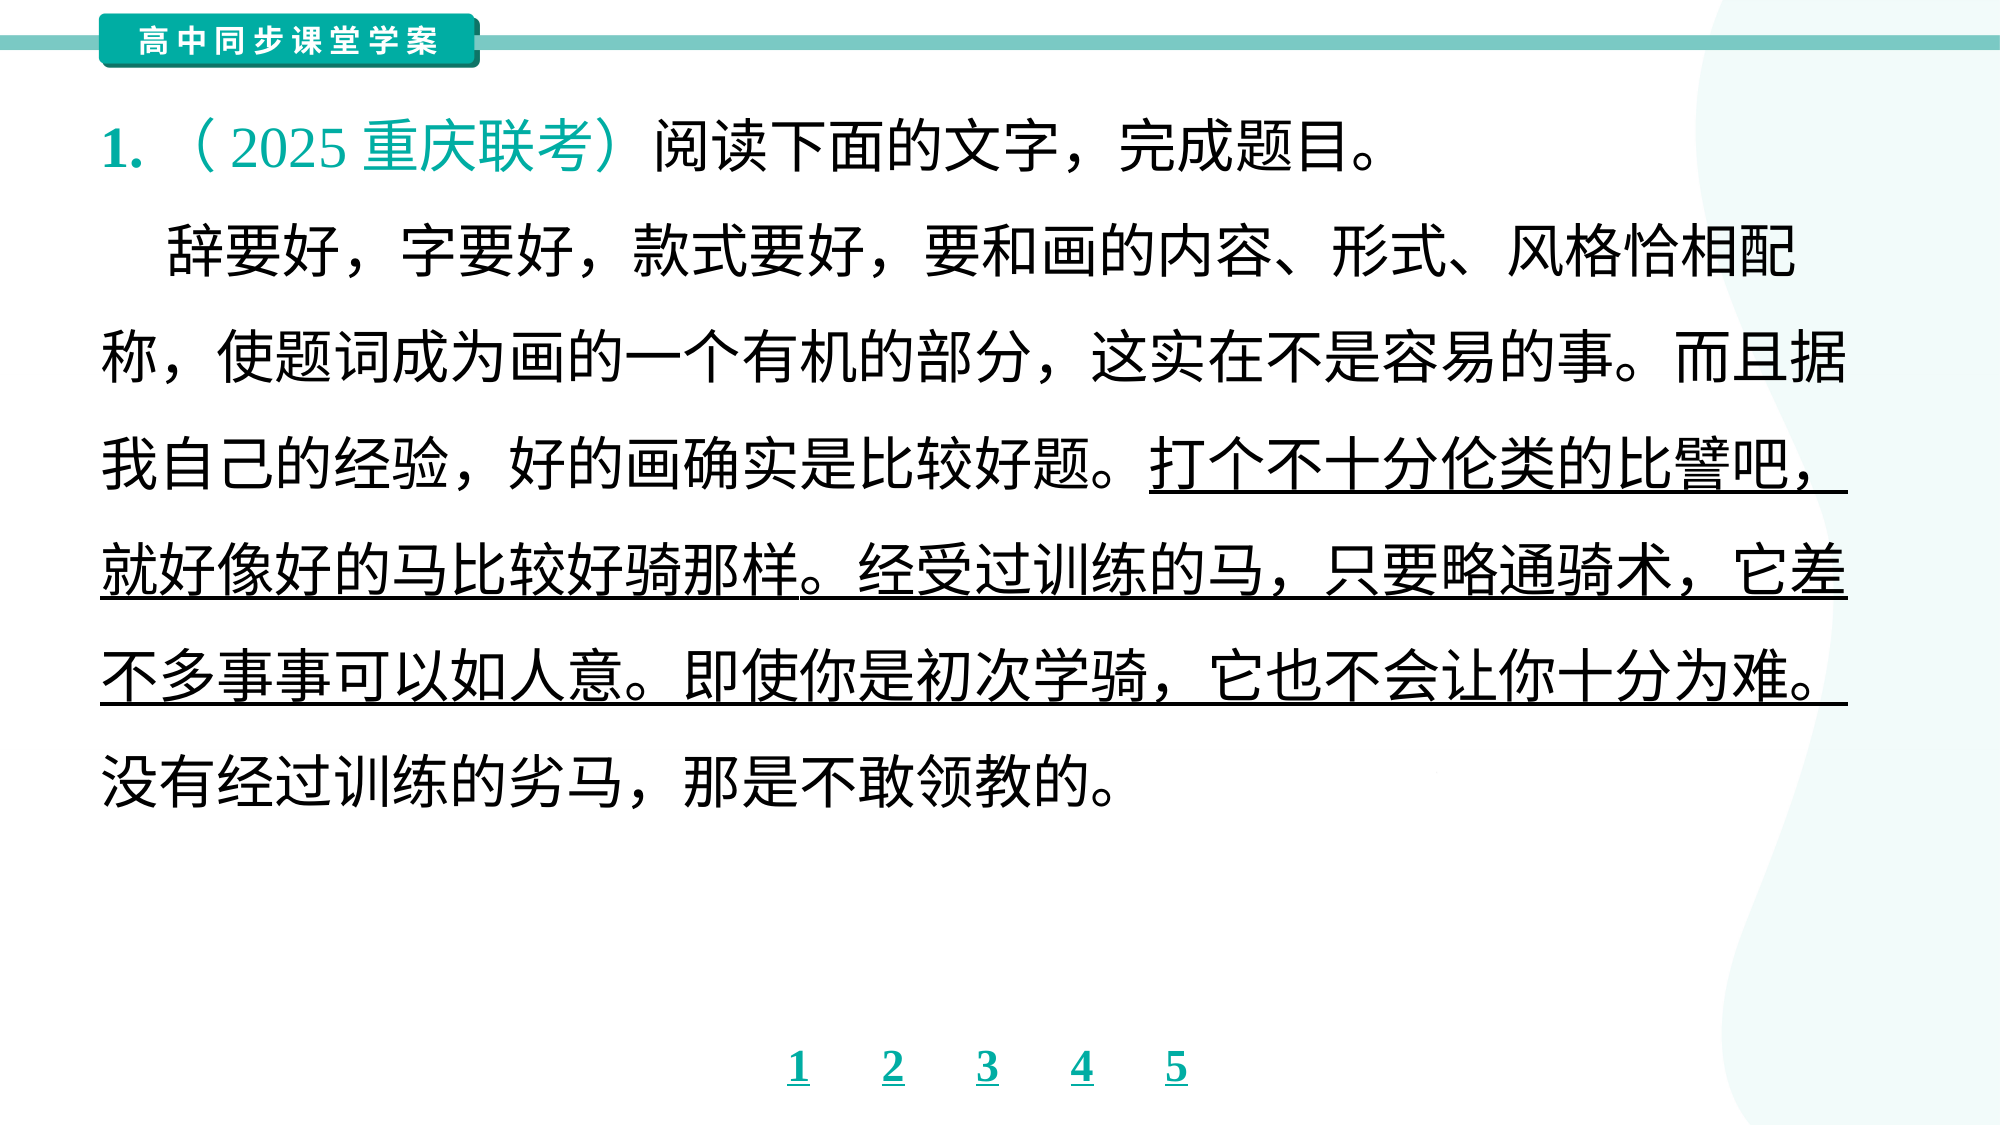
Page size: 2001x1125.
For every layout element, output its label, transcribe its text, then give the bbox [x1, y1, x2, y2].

text_box 1.（2025重庆联考）阅读下面的文字，完成题目。 [100, 76, 1899, 178]
picture [0, 0, 2000, 1125]
text_box 辞要好，字要好，款式要好，要和画的内容、形式、风格恰相配 称，使题词成为画的一个有机的部分，这实在不是容易的事。而且据 我自己的经验，好的画确实是比较好题。打个不十分伦类的比譬吧， 就好像好的马比较好骑那样。经受过训练的马，只要略通骑术，它差 不多事事可以如人意。即使你是初次学骑，它也不会让你十分为难。 没有经过训练的劣马，那是不敢领教的。 [100, 178, 1899, 816]
